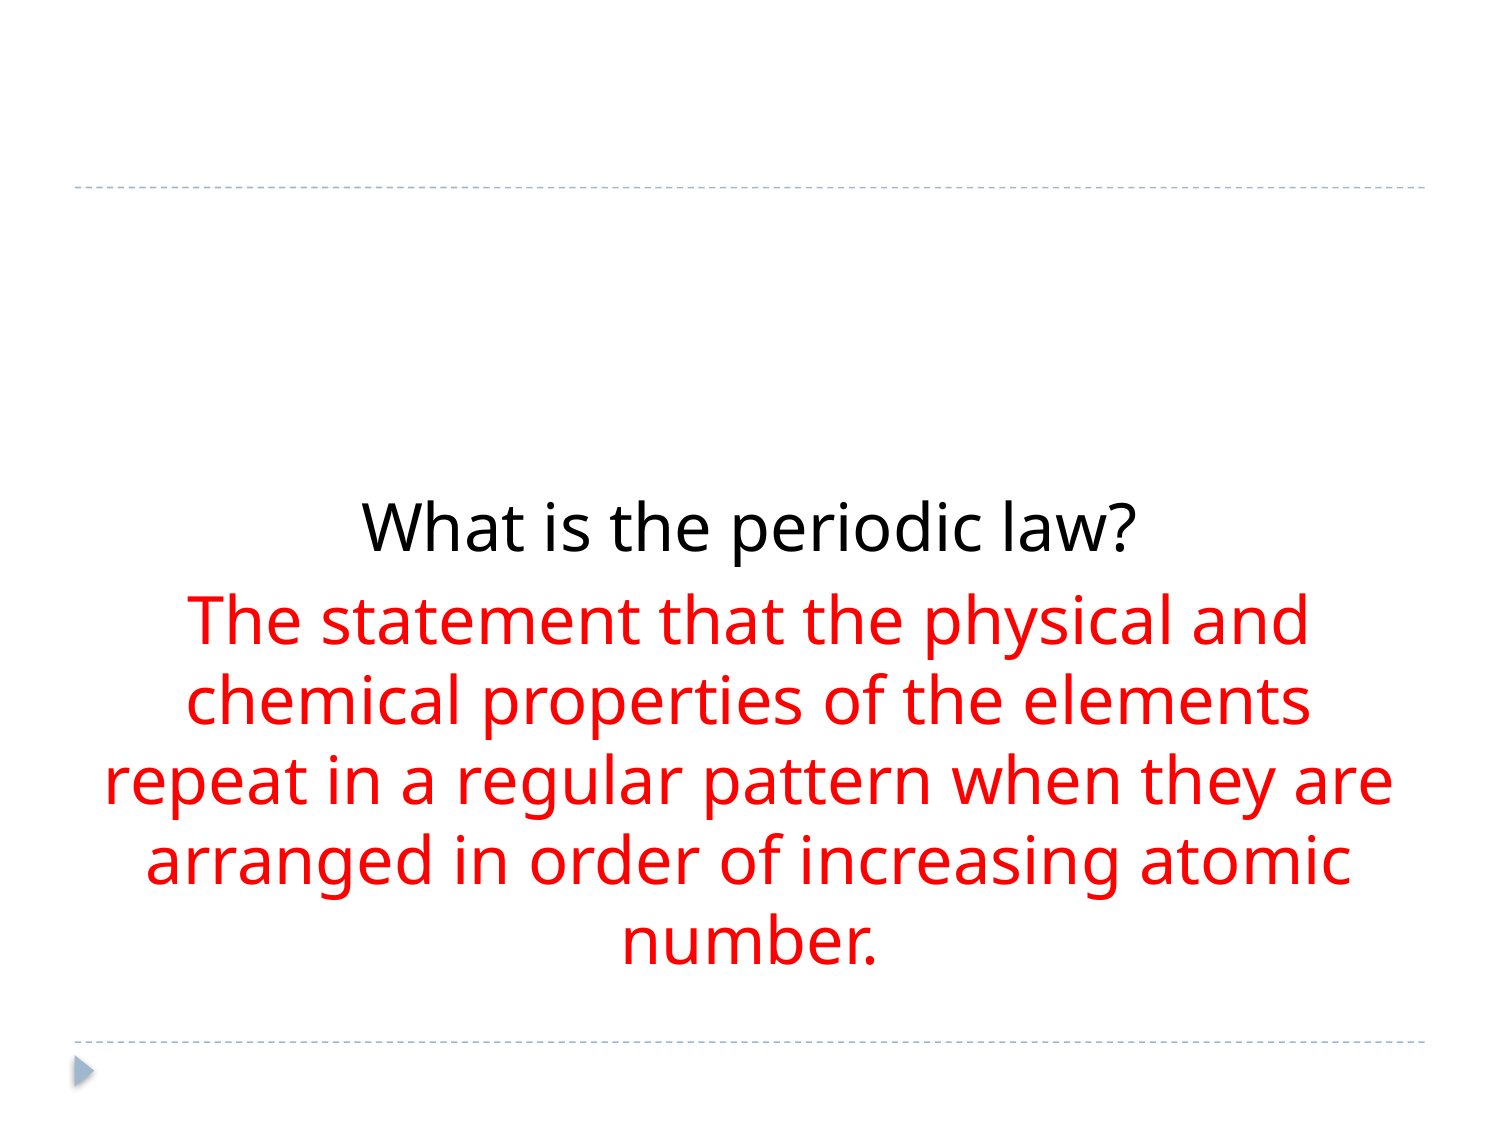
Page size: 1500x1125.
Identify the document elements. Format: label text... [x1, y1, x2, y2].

list What is the periodic law? The statement that the physical and chemical properties of the elements repeat in a regular pattern when they are arranged in order of increasing atomic number. [75, 200, 1425, 1010]
